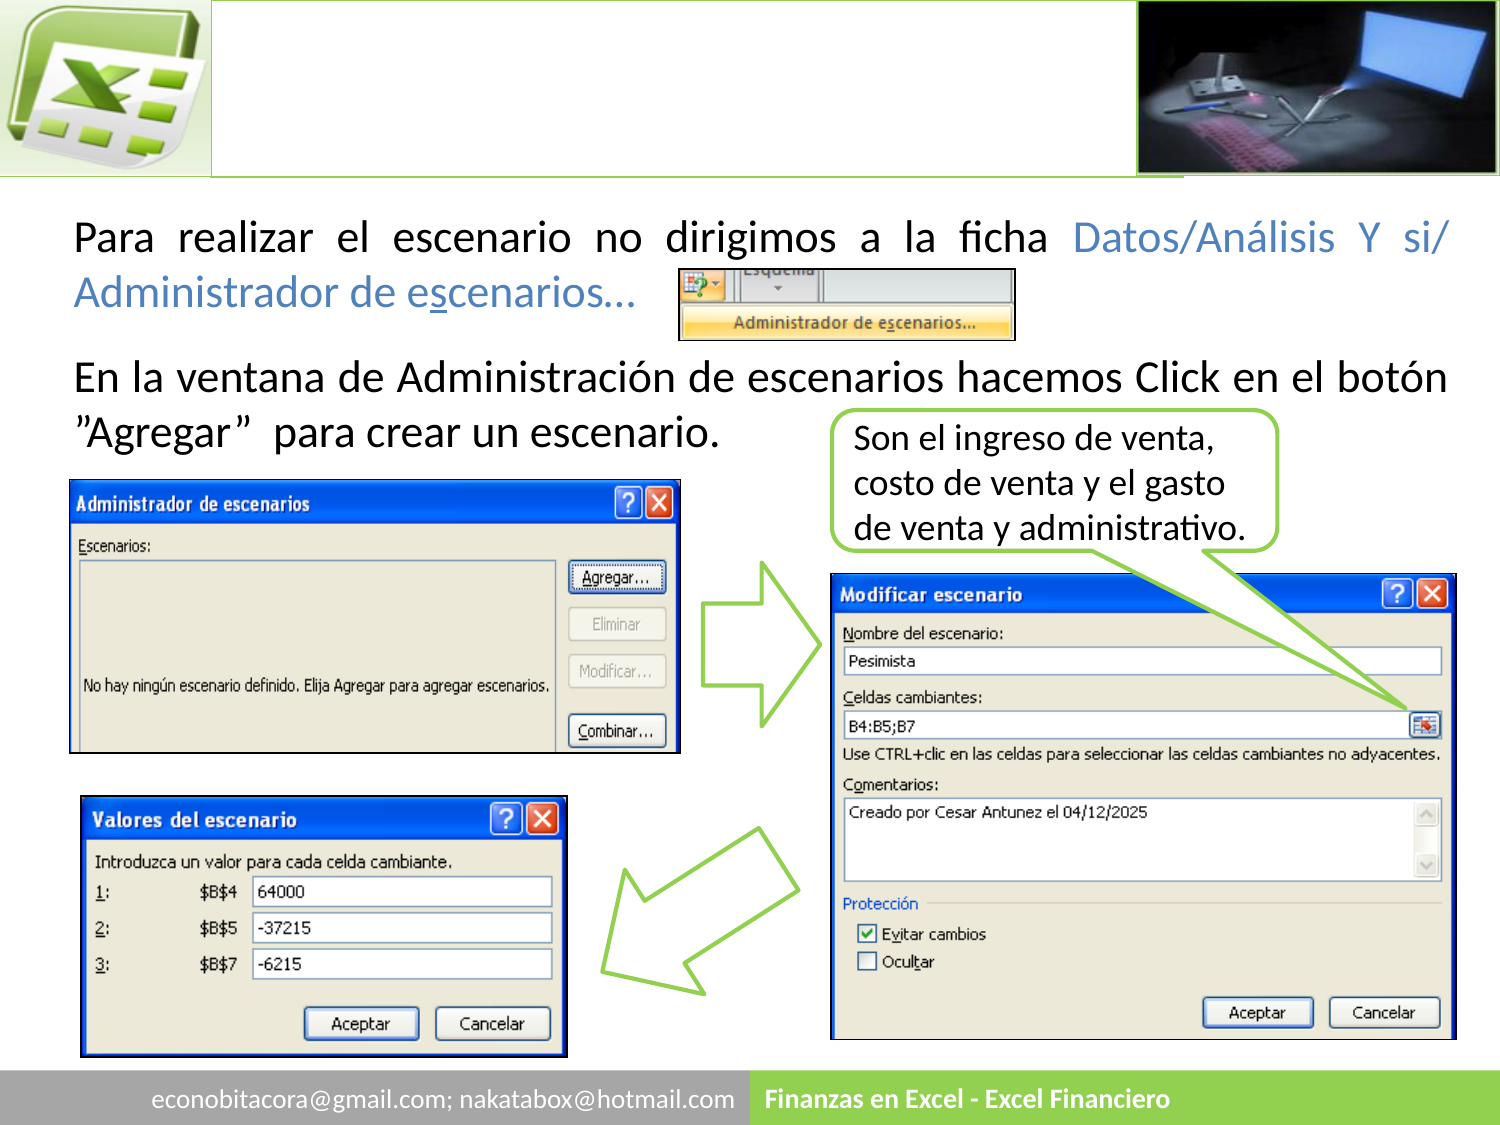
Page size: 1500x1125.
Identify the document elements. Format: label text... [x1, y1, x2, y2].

picture [1136, 0, 1500, 177]
text_box Son el ingreso de venta, costo de venta y el gasto de venta y administrativo. [829, 407, 1280, 572]
picture [679, 269, 1015, 341]
text_box [600, 825, 801, 997]
text_box [212, 0, 1134, 178]
text_box econobitacora@gmail.com; nakatabox@hotmail.com [0, 1070, 749, 1125]
picture [0, 0, 212, 177]
picture [81, 796, 567, 1057]
picture [831, 573, 1456, 1040]
text_box Para realizar el escenario no dirigimos a la ficha Datos/Análisis Y si/ Administrador de escenarios… En la ventana de Administración de escenarios hacemos Click en el botón ”Agregar” para crear un escenario. [58, 199, 1465, 469]
text_box [700, 560, 822, 729]
text_box Finanzas en Excel - Excel Financiero [749, 1070, 1500, 1125]
picture [70, 480, 680, 753]
